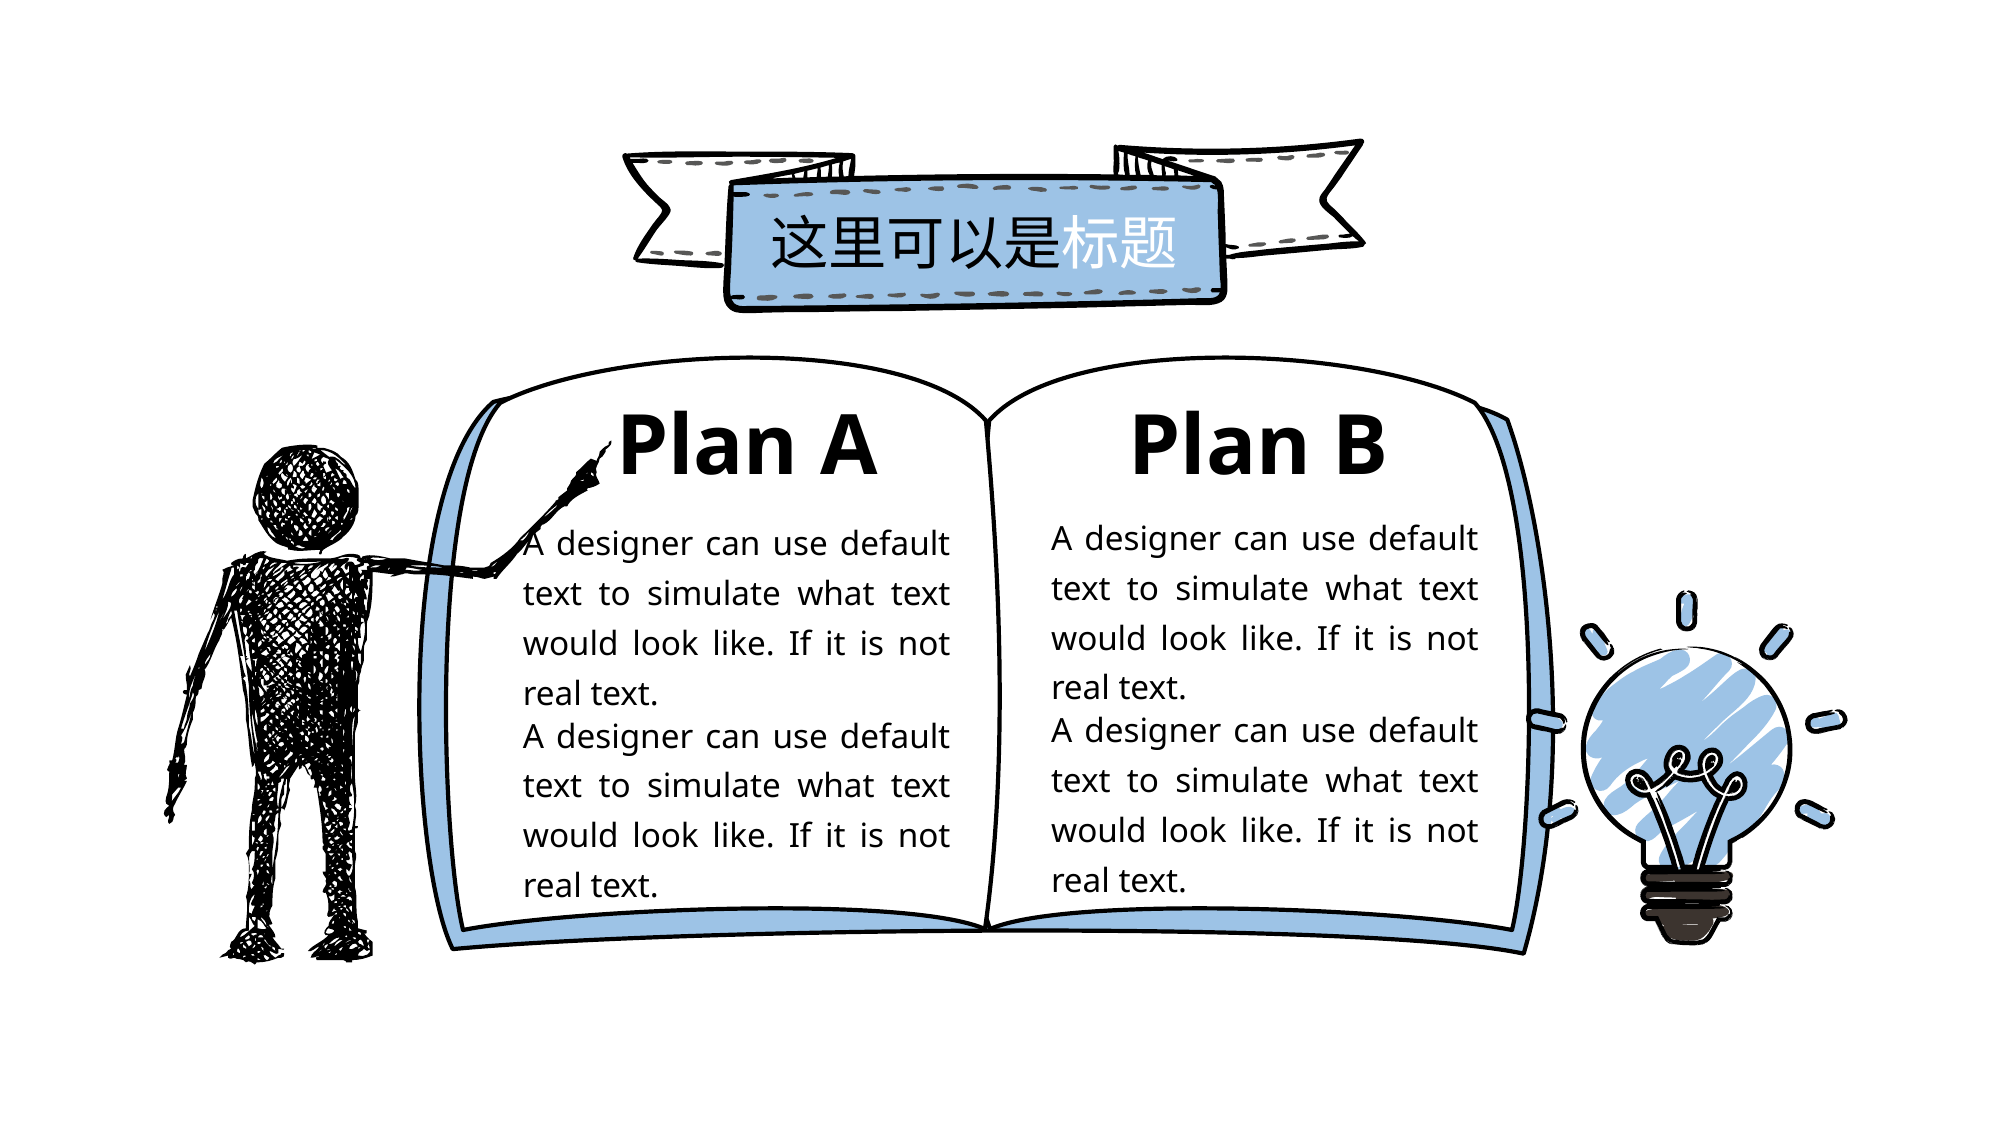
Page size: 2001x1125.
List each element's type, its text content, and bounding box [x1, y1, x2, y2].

text_box [612, 853, 1527, 955]
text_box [1525, 590, 1848, 946]
text_box A designer can use default text to simulate what text would look like. If it is not real text. [1036, 499, 1494, 715]
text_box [160, 440, 612, 965]
text_box [987, 356, 1526, 932]
text_box A designer can use default text to simulate what text would look like. If it is not real text. [1036, 715, 1494, 907]
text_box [621, 138, 1367, 315]
text_box [463, 397, 507, 440]
text_box Plan A [601, 383, 893, 499]
text_box [1481, 407, 1546, 590]
text_box A designer can use default text to simulate what text would look like. If it is not real text. [612, 720, 966, 912]
text_box A designer can use default text to simulate what text would look like. If it is not real text. [612, 505, 966, 720]
text_box Plan B [1113, 383, 1404, 499]
text_box [478, 356, 1001, 930]
